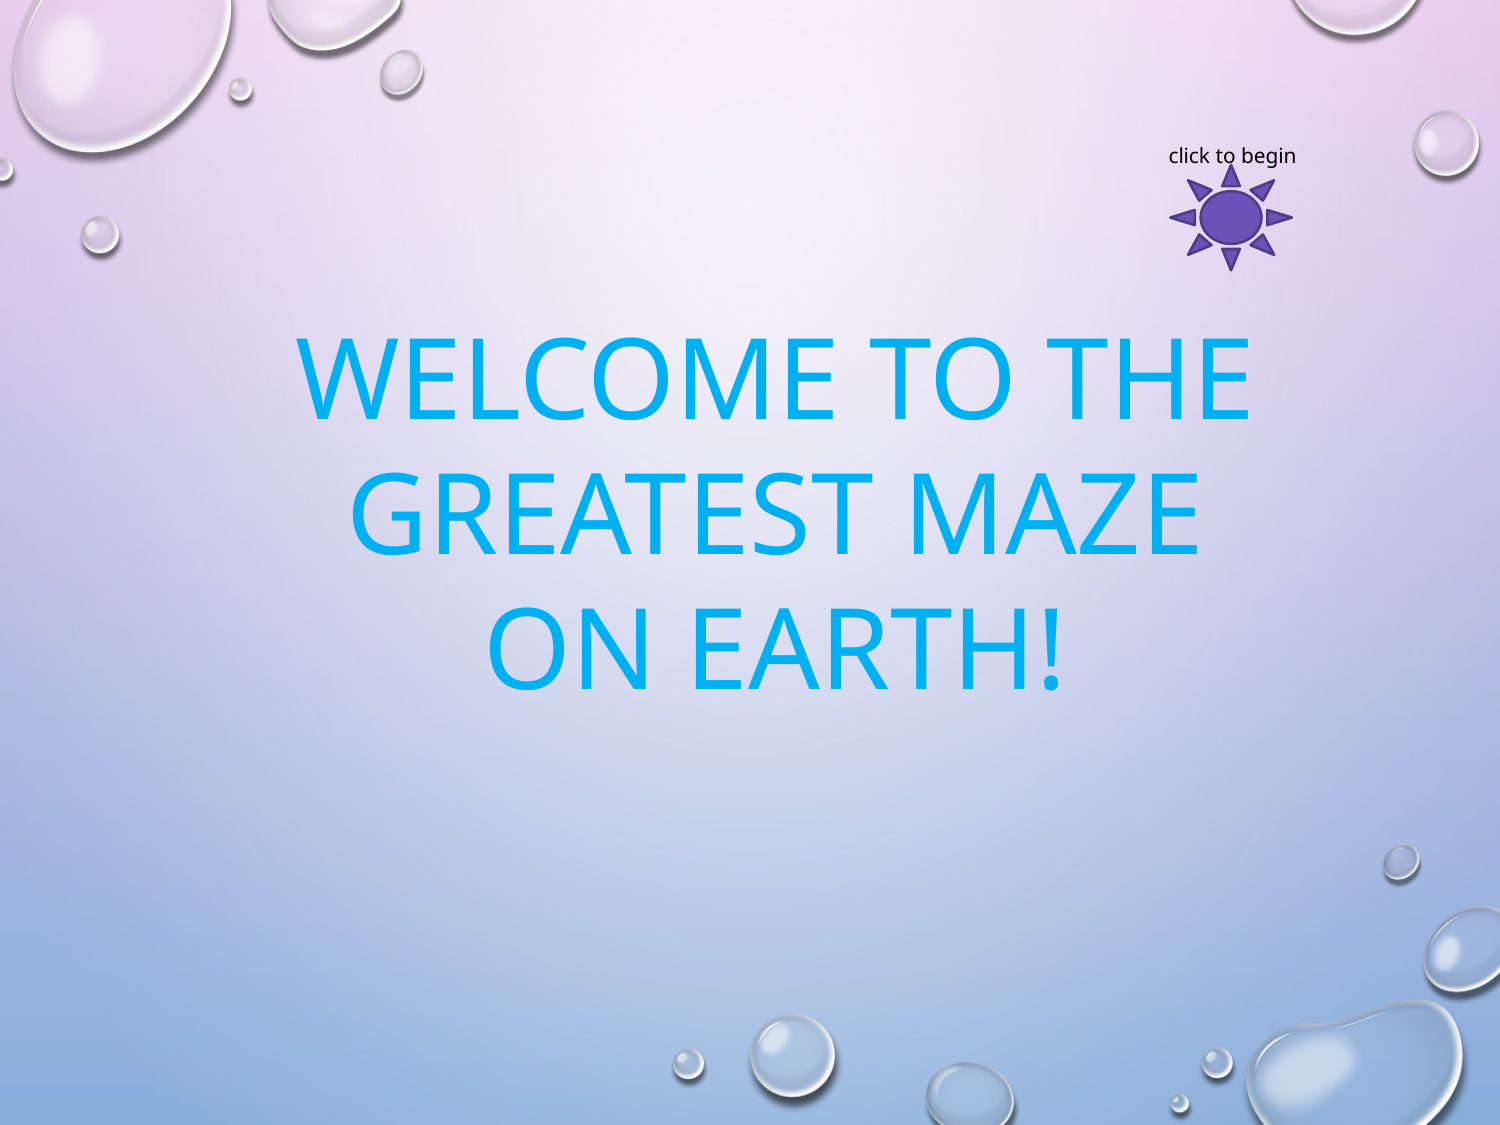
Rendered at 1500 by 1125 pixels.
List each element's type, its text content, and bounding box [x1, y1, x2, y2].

text_box [1266, 208, 1294, 227]
text_box [1199, 189, 1263, 246]
text_box [1221, 247, 1242, 272]
text_box click to begin [1153, 135, 1340, 176]
picture [0, 0, 1500, 1125]
text_box [1168, 208, 1197, 227]
text_box [1249, 233, 1276, 257]
text_box [1249, 179, 1276, 202]
text_box [1221, 176, 1242, 188]
text_box [1186, 179, 1213, 202]
text_box [1186, 233, 1213, 257]
text_box WELCOME TO THE GREATEST MAZE ON EARTH! [258, 299, 1292, 720]
